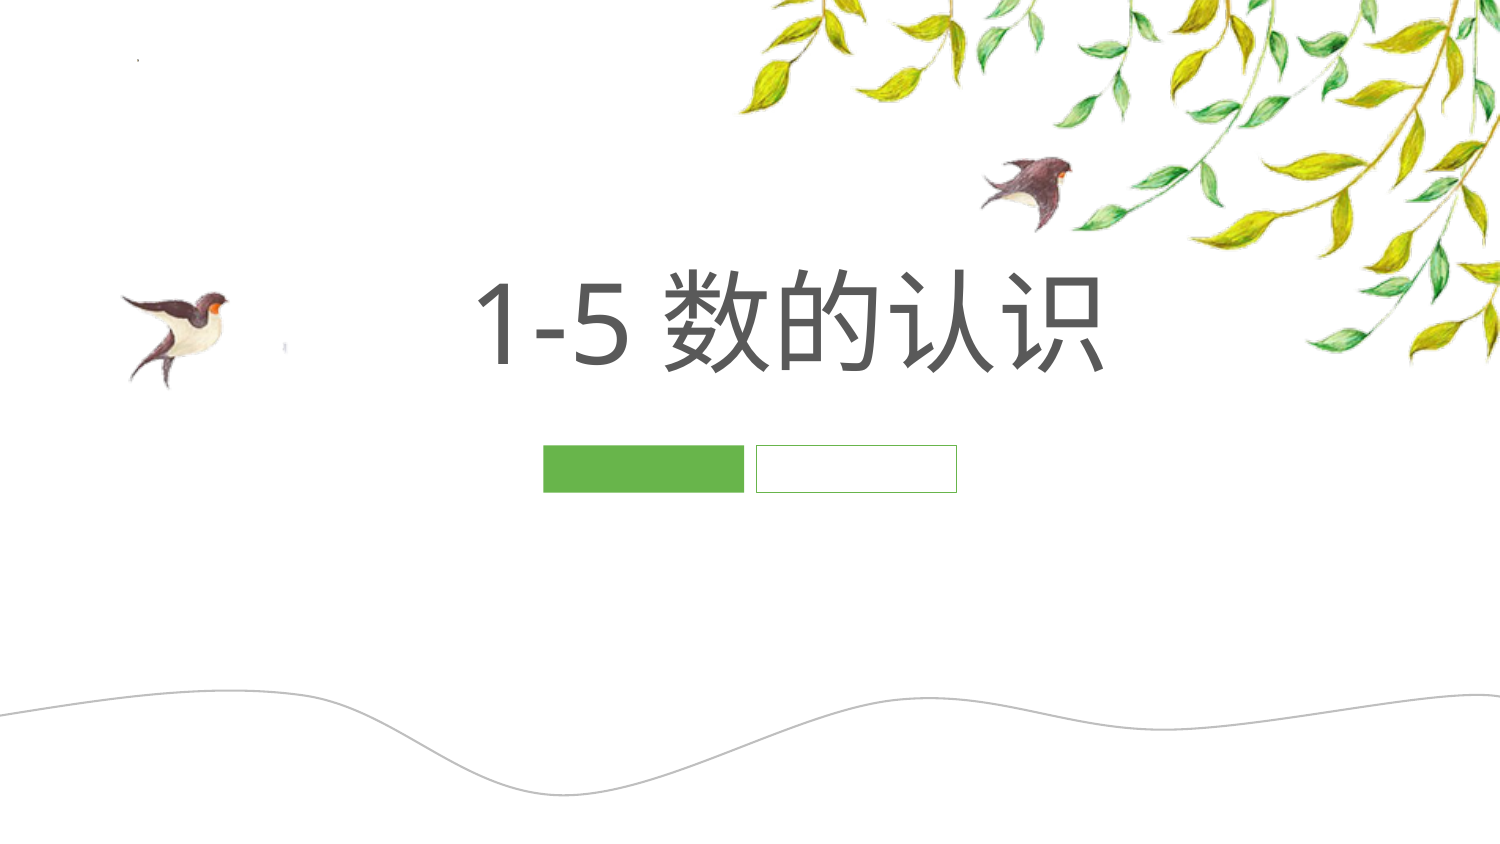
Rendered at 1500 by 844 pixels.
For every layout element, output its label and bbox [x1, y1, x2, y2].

picture [88, 0, 1500, 446]
text_box [541, 455, 746, 495]
text_box [754, 455, 959, 495]
text_box [0, 688, 1500, 798]
